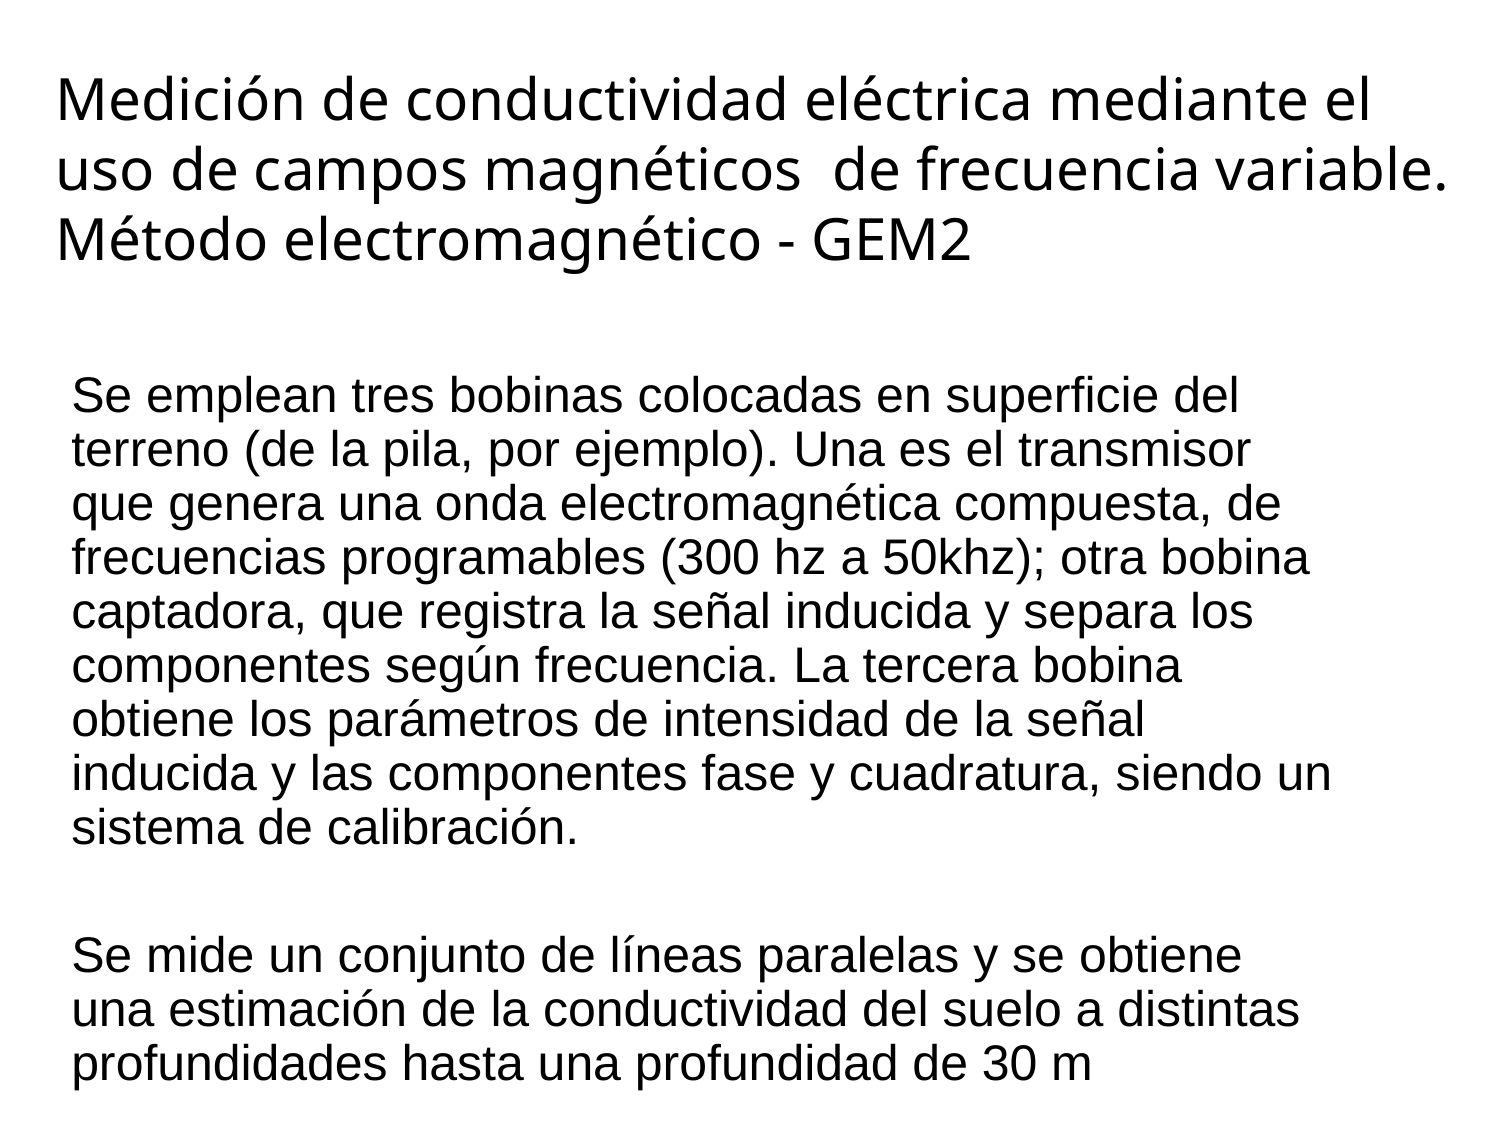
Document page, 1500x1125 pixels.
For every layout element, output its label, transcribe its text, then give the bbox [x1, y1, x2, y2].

list Se emplean tres bobinas colocadas en superficie del terreno (de la pila, por ejemplo). Una es el transmisor que genera una onda electromagnética compuesta, de frecuencias programables (300 hz a 50khz); otra bobina captadora, que registra la señal inducida y separa los componentes según frecuencia. La tercera bobina obtiene los parámetros de intensidad de la señal inducida y las componentes fase y cuadratura, siendo un sistema de calibración. Se mide un conjunto de líneas paralelas y se obtiene una estimación de la conductividad del suelo a distintas profundidades hasta una profundidad de 30 m [0, 361, 1351, 1125]
text_box Medición de conductividad eléctrica mediante el uso de campos magnéticos de frecuencia variable. Método electromagnético - GEM2 [41, 54, 1471, 280]
